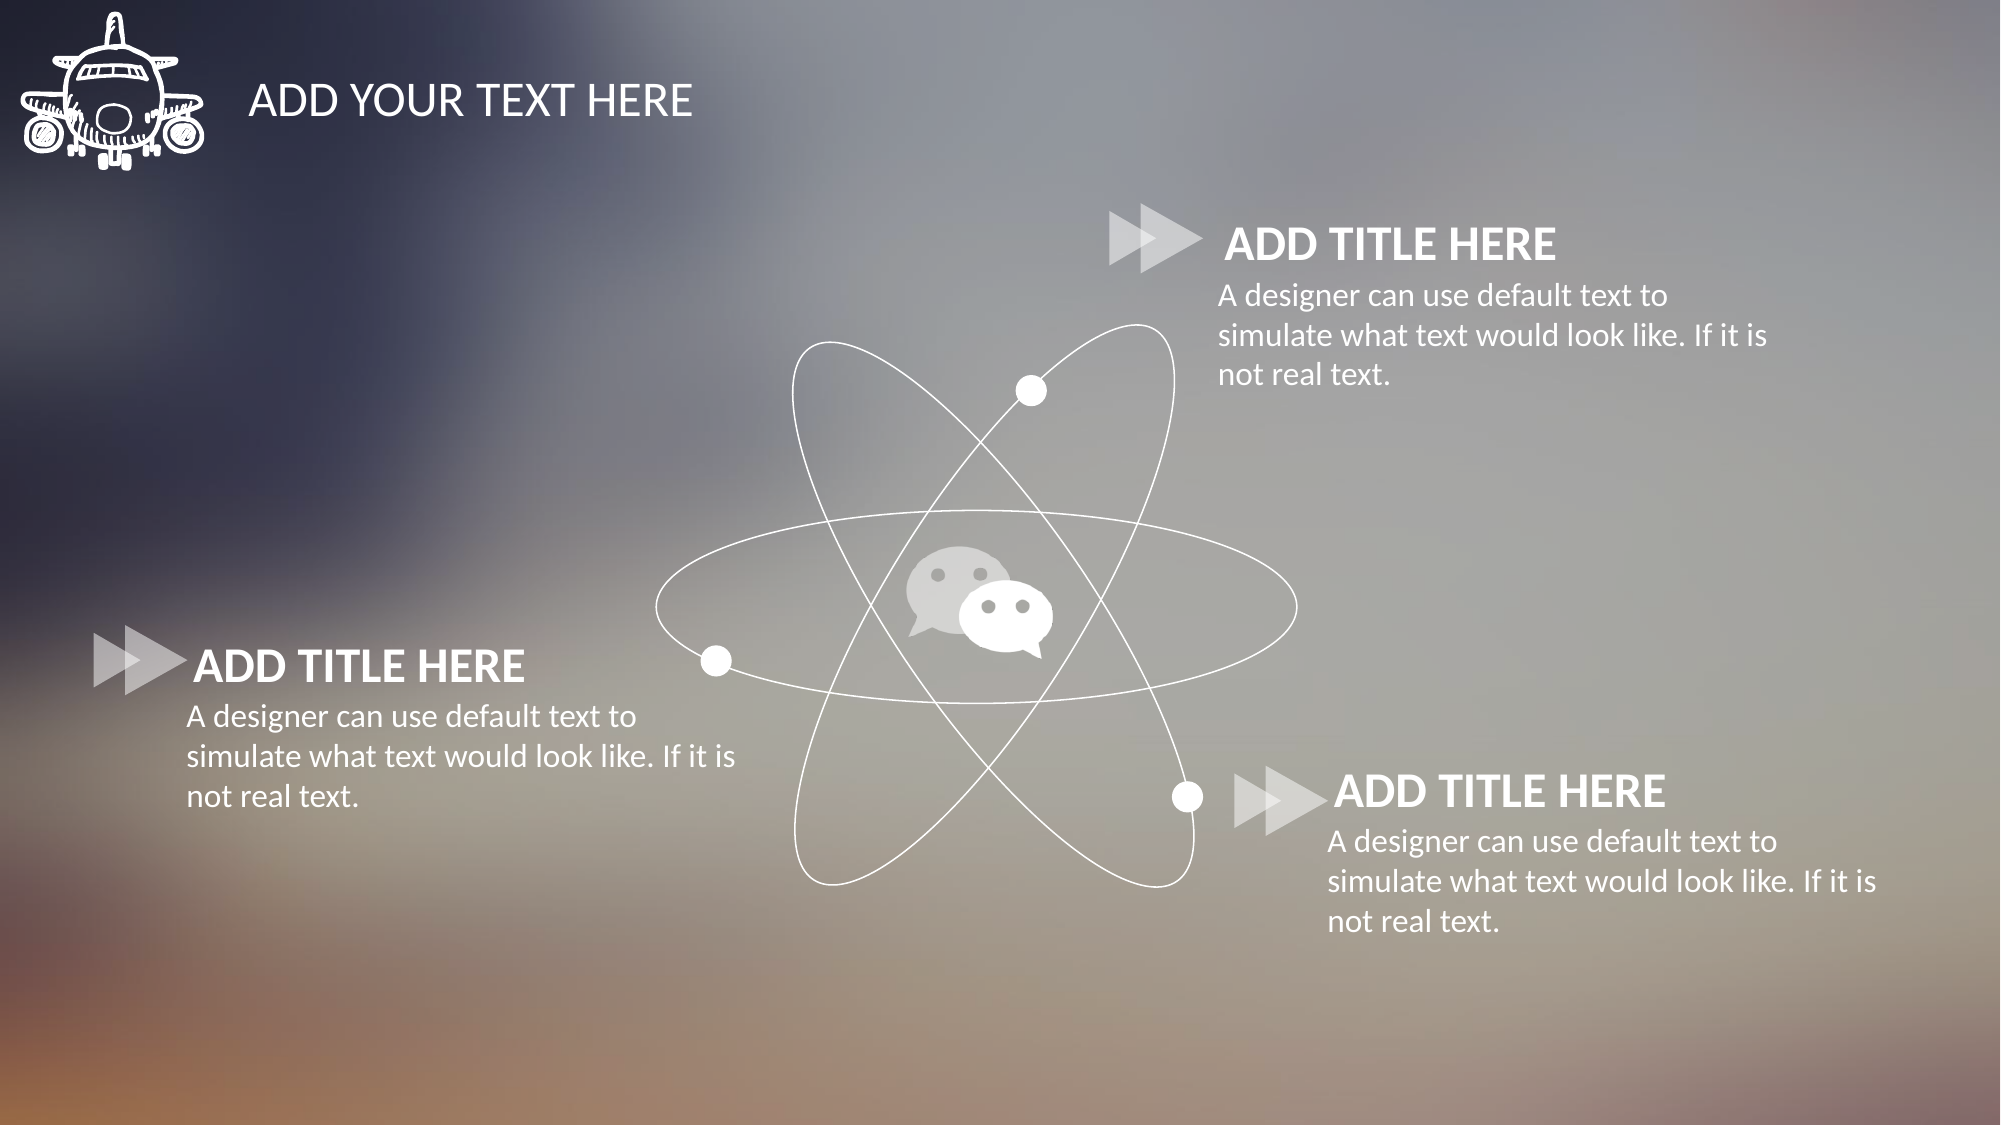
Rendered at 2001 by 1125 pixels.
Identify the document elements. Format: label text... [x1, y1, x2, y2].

text_box A designer can use default text to simulate what text would look like. If it is not real text. [1312, 812, 1907, 987]
text_box ADD TITLE HERE [1209, 203, 1689, 278]
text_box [93, 624, 188, 696]
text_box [21, 12, 723, 170]
text_box ADD TITLE HERE [1318, 749, 1798, 825]
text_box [1109, 203, 1204, 274]
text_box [656, 281, 1297, 939]
text_box A designer can use default text to simulate what text would look like. If it is not real text. [171, 696, 656, 862]
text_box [1234, 765, 1329, 836]
text_box ADD TITLE HERE [178, 624, 656, 700]
picture [0, 0, 2001, 1125]
text_box A designer can use default text to simulate what text would look like. If it is not real text. [1203, 265, 1797, 440]
